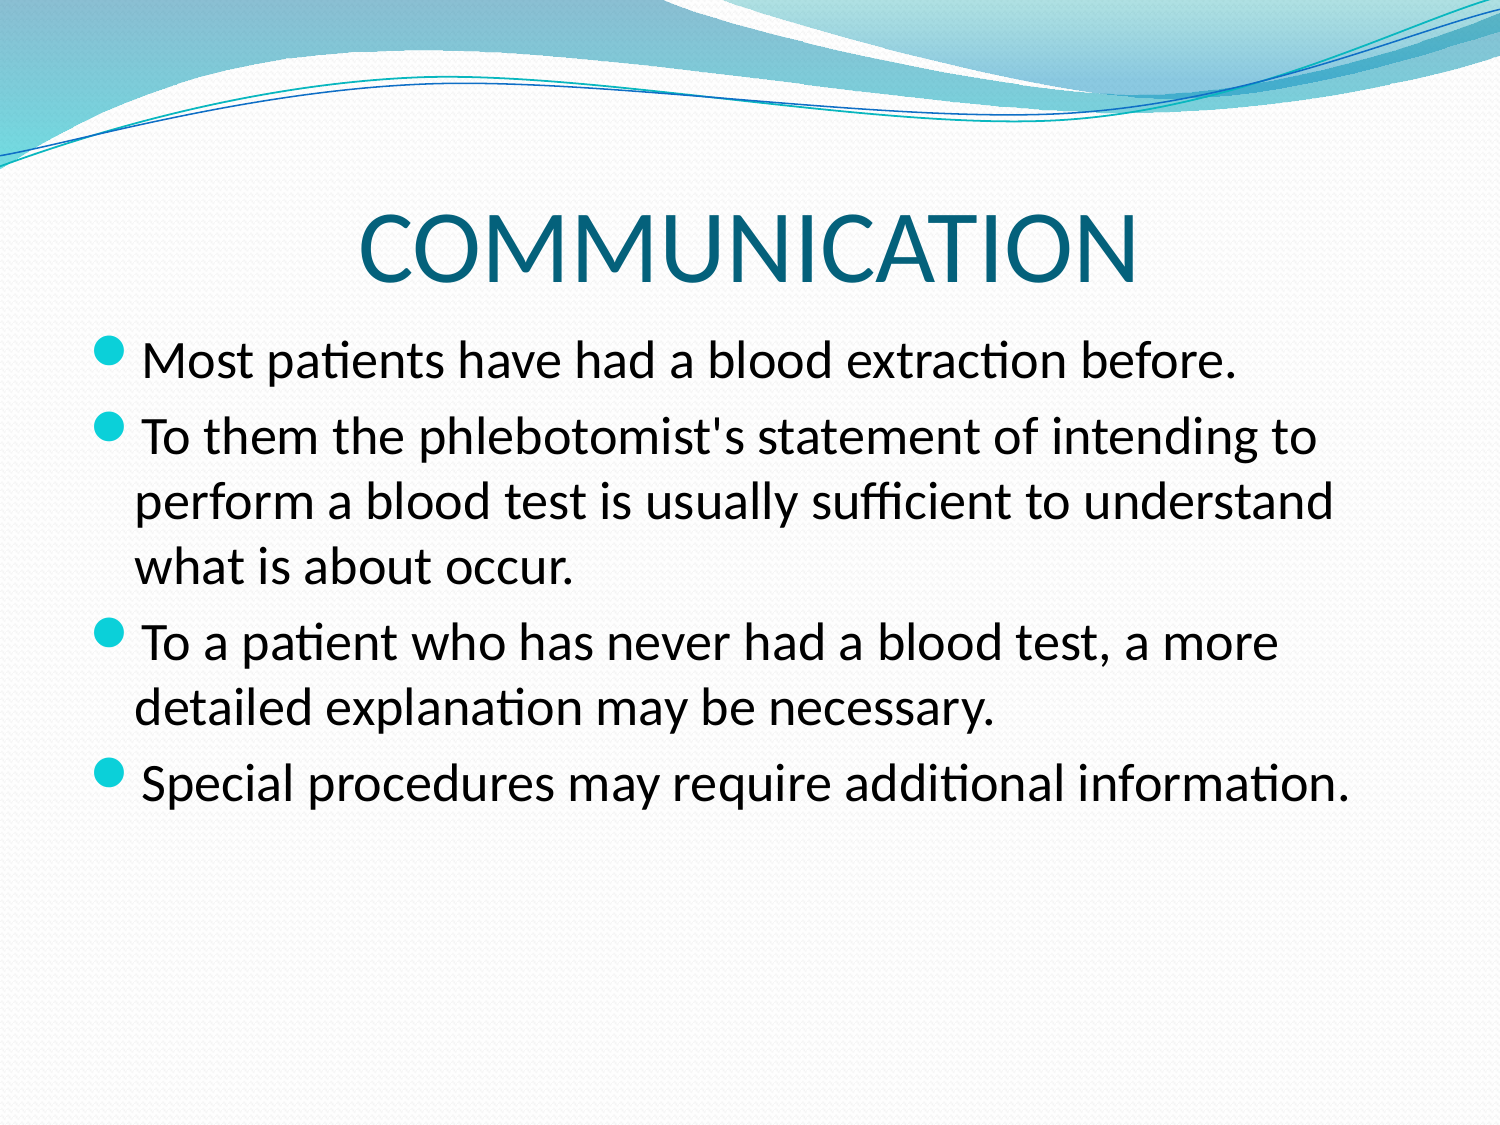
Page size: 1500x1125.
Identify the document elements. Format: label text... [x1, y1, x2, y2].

list Most patients have had a blood extraction before. To them the phlebotomist's statement of intending to perform a blood test is usually sufficient to understand what is about occur. To a patient who has never had a blood test, a more detailed explanation may be necessary. Special procedures may require additional information. [75, 317, 1425, 1038]
title COMMUNICATION [75, 115, 1425, 303]
